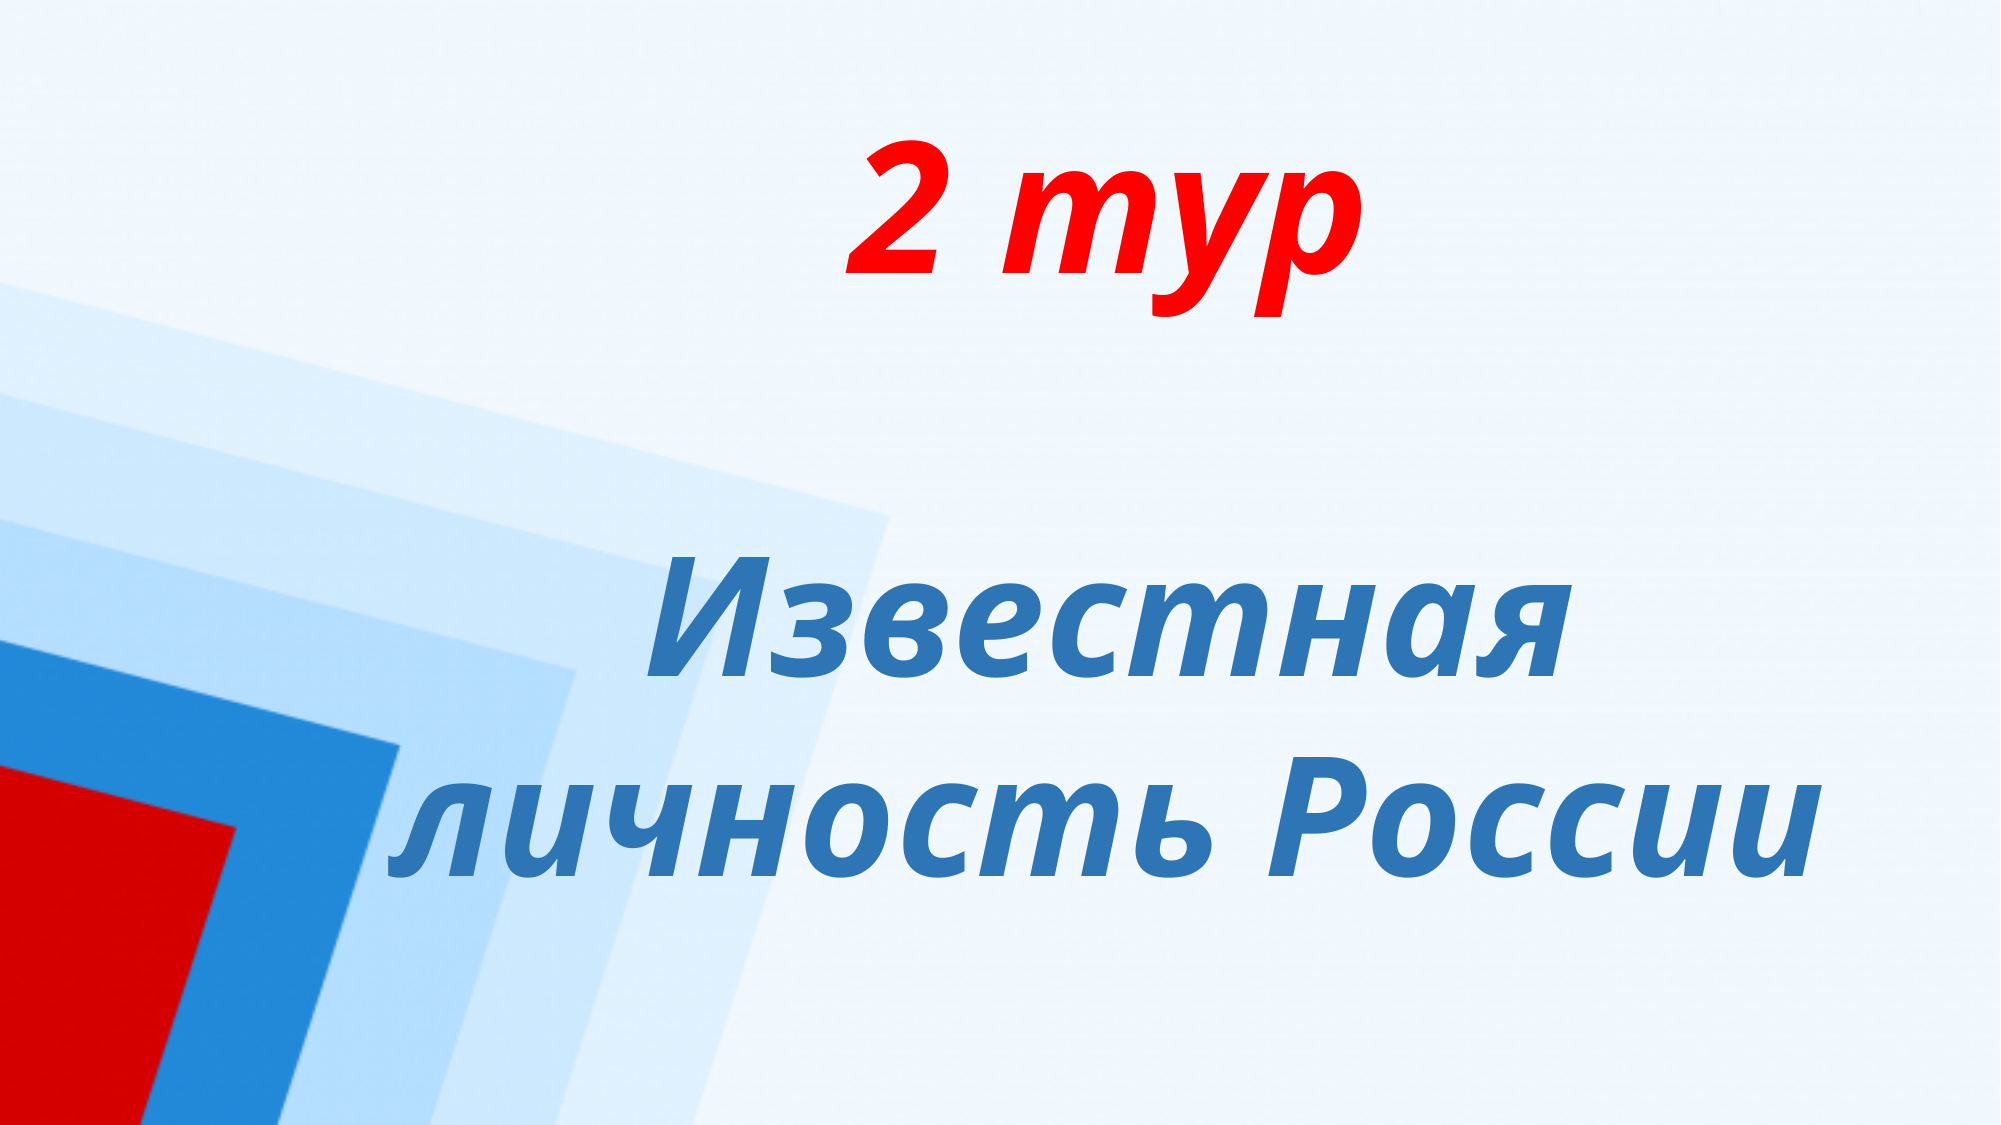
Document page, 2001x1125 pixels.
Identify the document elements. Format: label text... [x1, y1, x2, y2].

picture [0, 0, 2001, 1125]
text_box 2 тур Известная личность России [309, 82, 1911, 1098]
